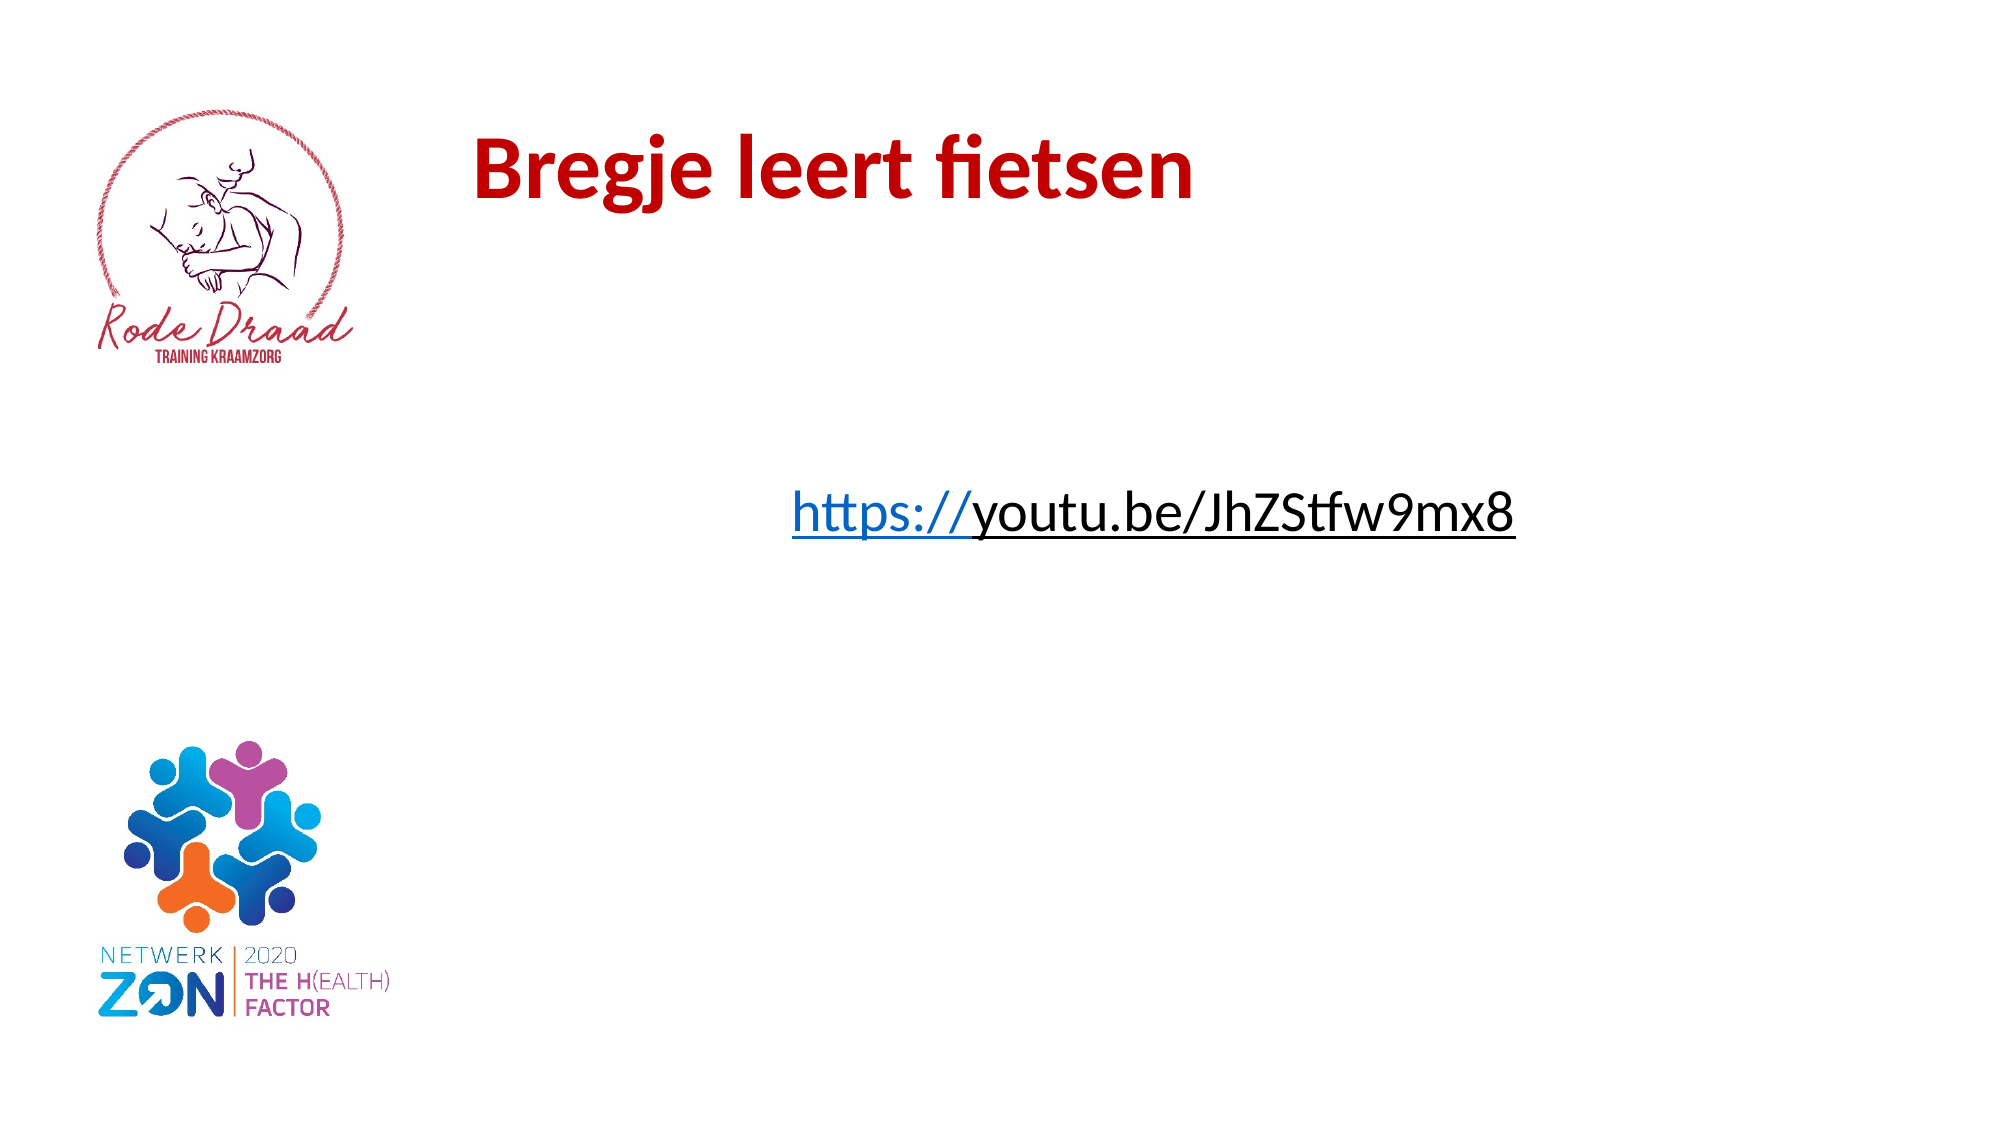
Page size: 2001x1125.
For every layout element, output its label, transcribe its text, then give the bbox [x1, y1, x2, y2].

list https://youtu.be/JhZStfw9mx8 [457, 299, 1863, 1014]
picture [0, 75, 458, 415]
title Bregje leert fietsen [457, 59, 1863, 278]
picture [44, 697, 414, 1067]
